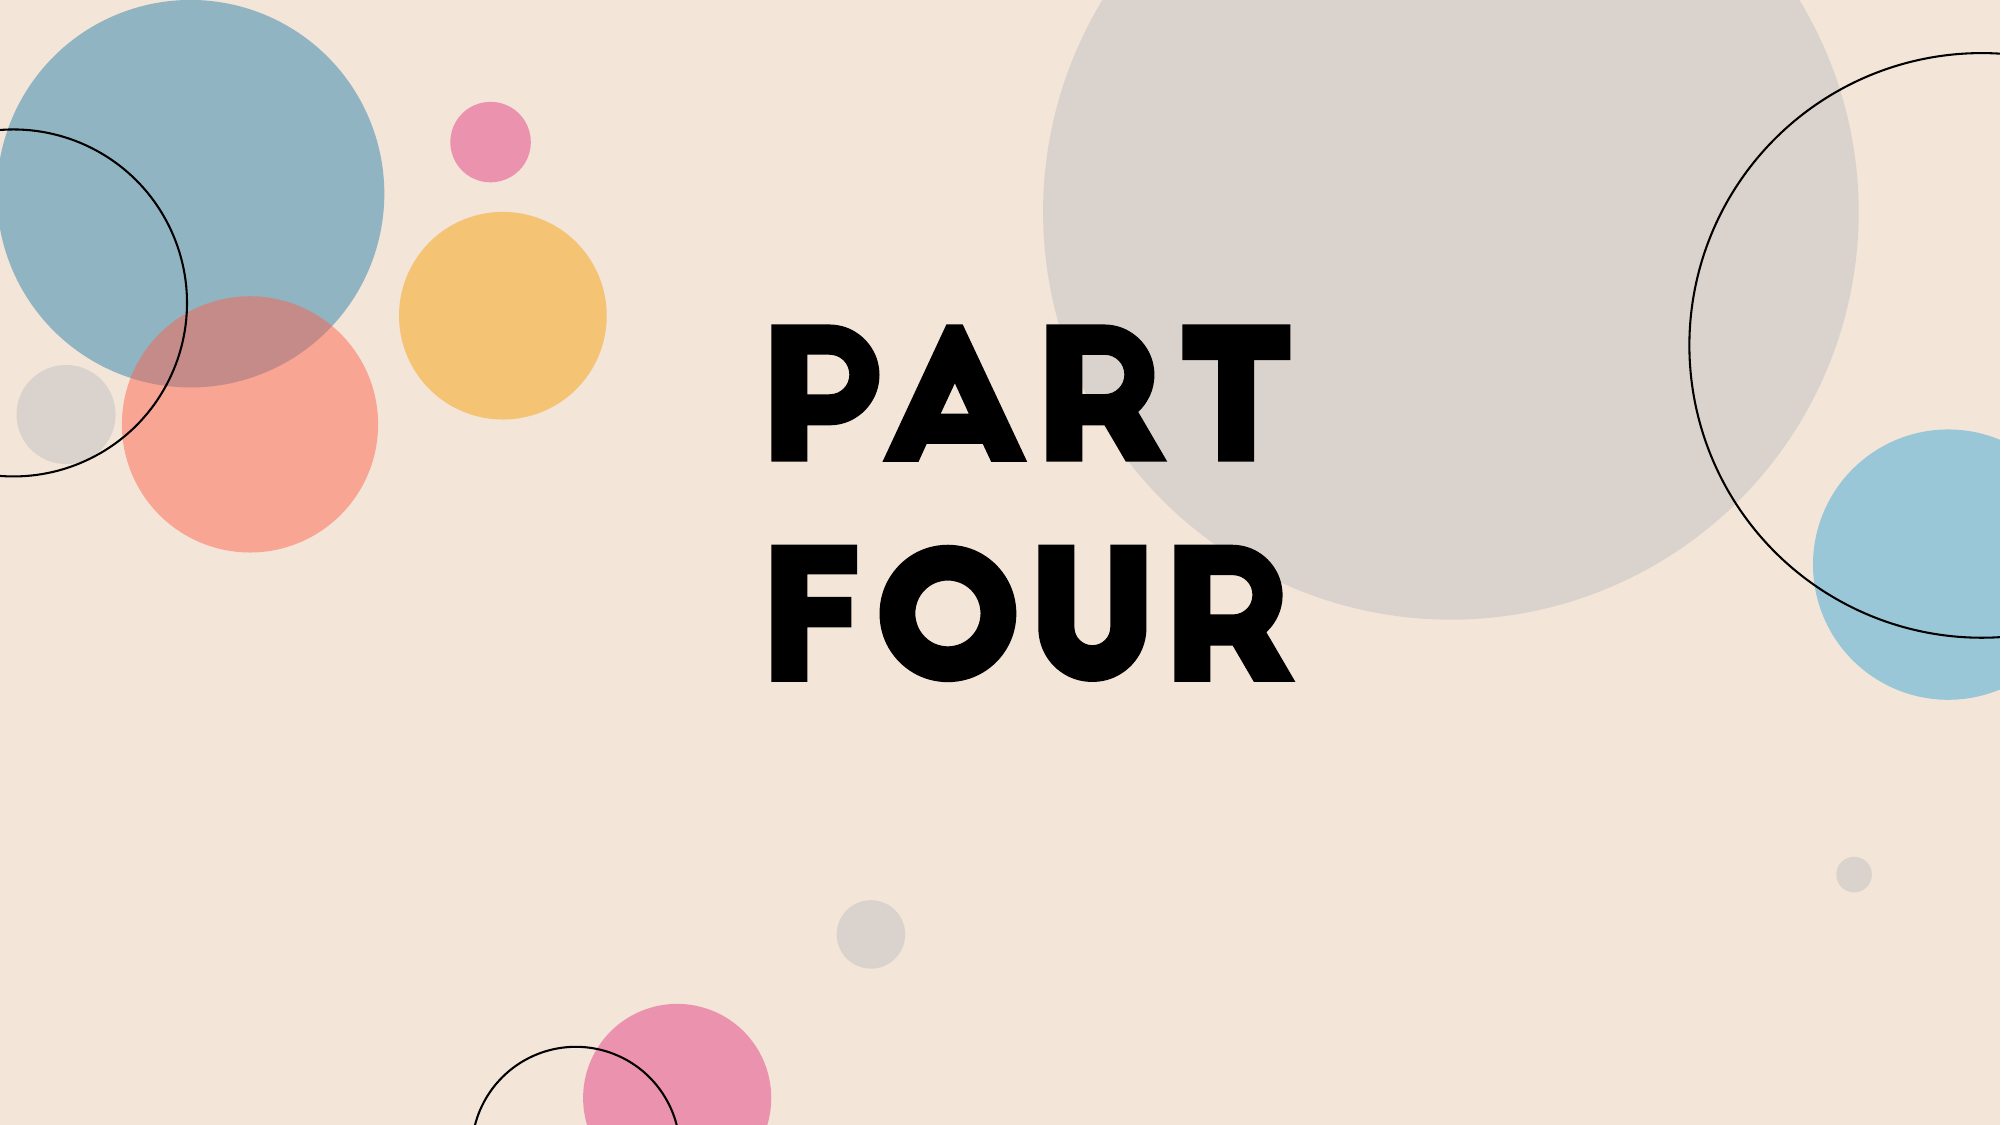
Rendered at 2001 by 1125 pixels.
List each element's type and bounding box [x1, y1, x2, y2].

text_box [835, 899, 907, 970]
text_box [0, 129, 188, 477]
text_box [879, 544, 1017, 683]
text_box [596, 1002, 773, 1125]
text_box [1689, 53, 2000, 638]
text_box [1046, 324, 1168, 462]
text_box [398, 210, 608, 421]
text_box [1174, 544, 1296, 682]
text_box [1042, 0, 1841, 621]
text_box [449, 100, 532, 184]
text_box [475, 1046, 677, 1125]
text_box [771, 324, 880, 462]
text_box [1038, 544, 1147, 682]
text_box [6, 0, 386, 326]
text_box [1182, 324, 1291, 462]
text_box [882, 324, 1028, 462]
text_box [771, 544, 858, 682]
text_box [1813, 585, 2000, 701]
text_box [121, 295, 380, 554]
text_box [1835, 855, 1873, 894]
